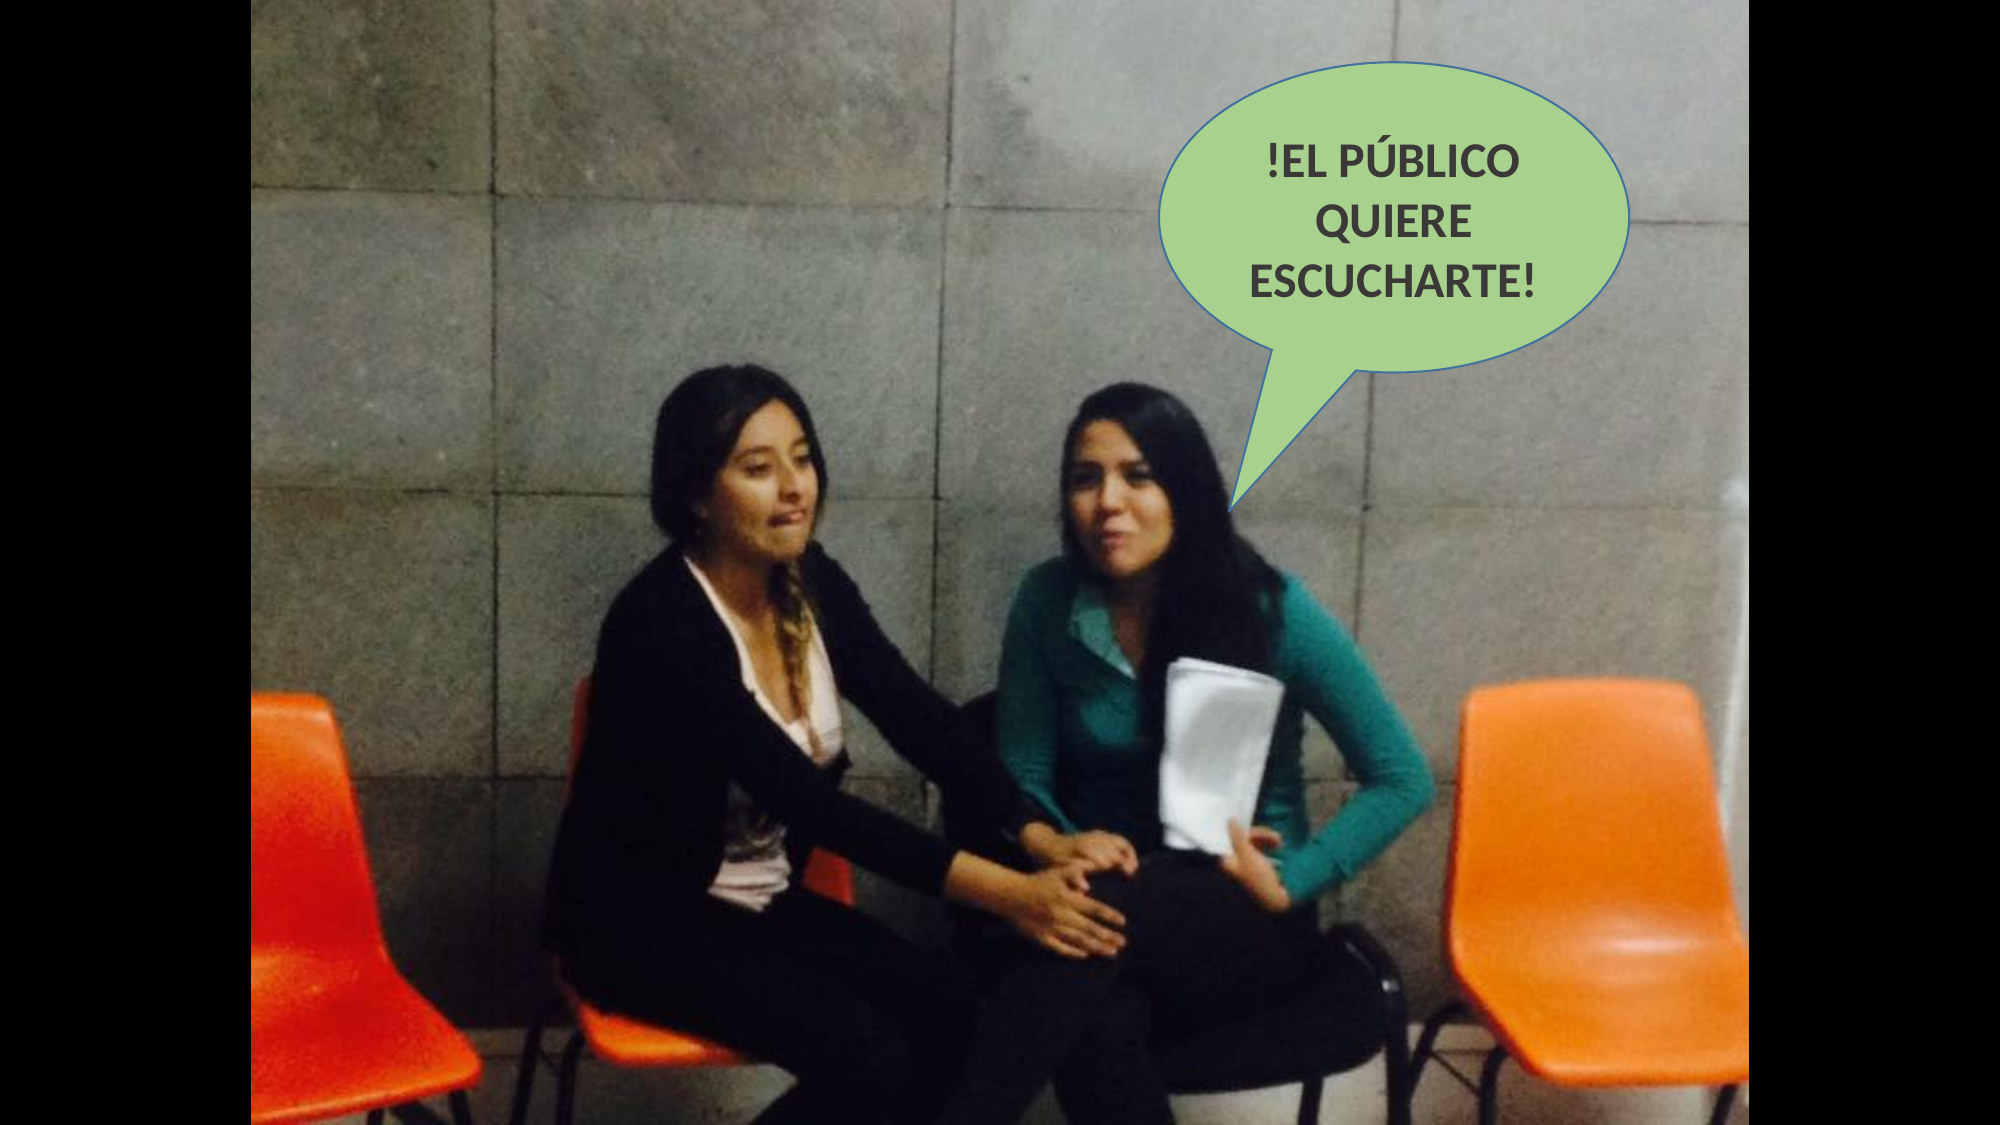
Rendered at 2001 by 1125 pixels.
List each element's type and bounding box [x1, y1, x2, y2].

picture [250, 0, 1749, 1125]
